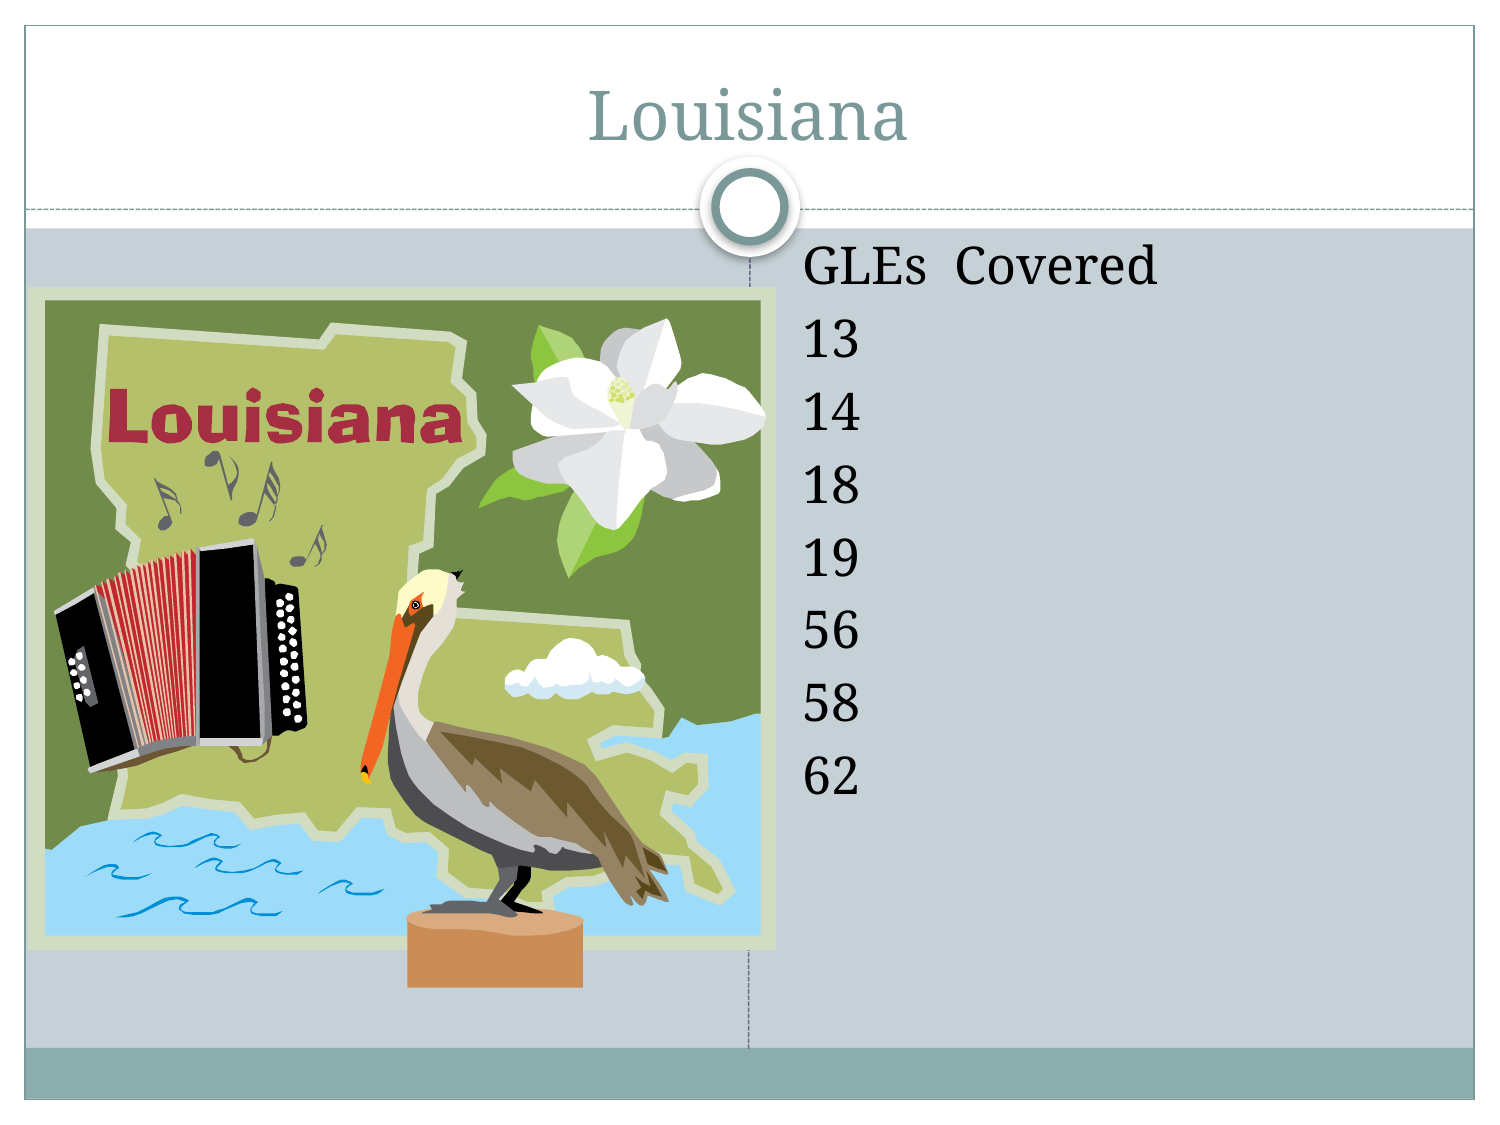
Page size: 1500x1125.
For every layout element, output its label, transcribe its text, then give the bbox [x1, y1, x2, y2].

list GLEs Covered 13 14 18 19 56 58 62 [787, 224, 1450, 993]
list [27, 287, 777, 988]
title Louisiana [49, 37, 1450, 162]
